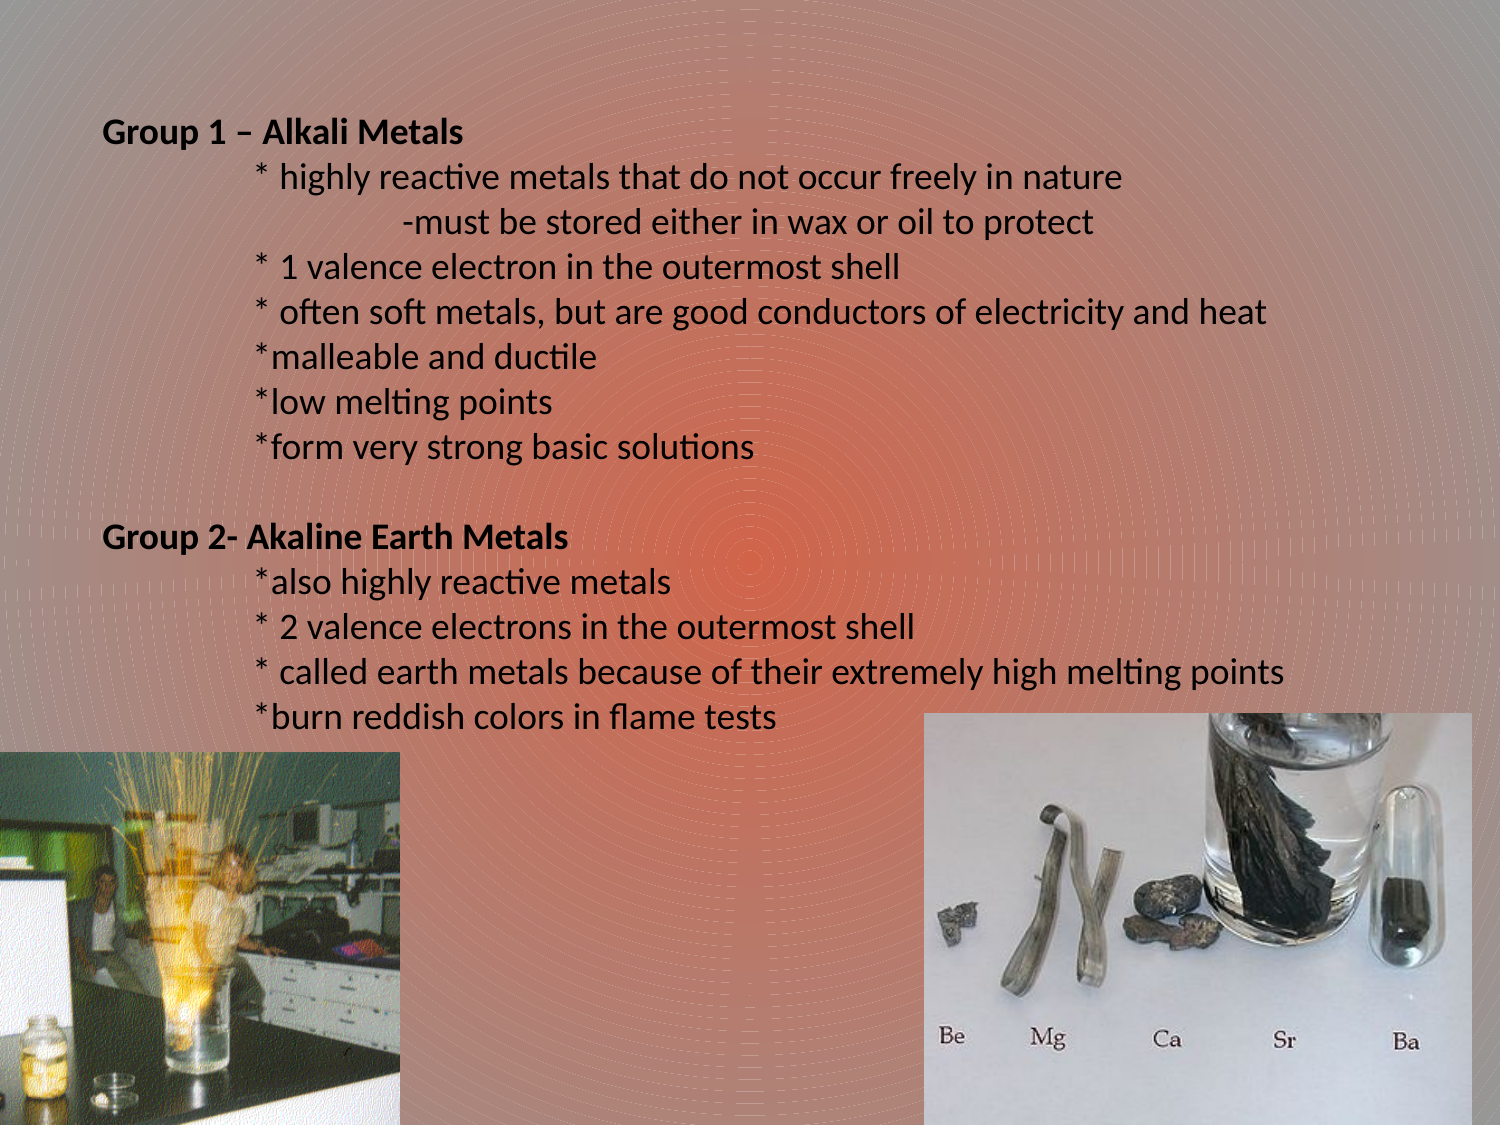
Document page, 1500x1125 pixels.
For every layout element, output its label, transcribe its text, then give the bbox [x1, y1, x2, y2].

text_box Group 1 – Alkali Metals * highly reactive metals that do not occur freely in nature -must be stored either in wax or oil to protect * 1 valence electron in the outermost shell * often soft metals, but are good conductors of electricity and heat *malleable and ductile *low melting points *form very strong basic solutions Group 2- Akaline Earth Metals *also highly reactive metals * 2 valence electrons in the outermost shell * called earth metals because of their extremely high melting points *burn reddish colors in flame tests [87, 99, 1388, 790]
picture [0, 752, 401, 1125]
picture [924, 713, 1472, 1125]
